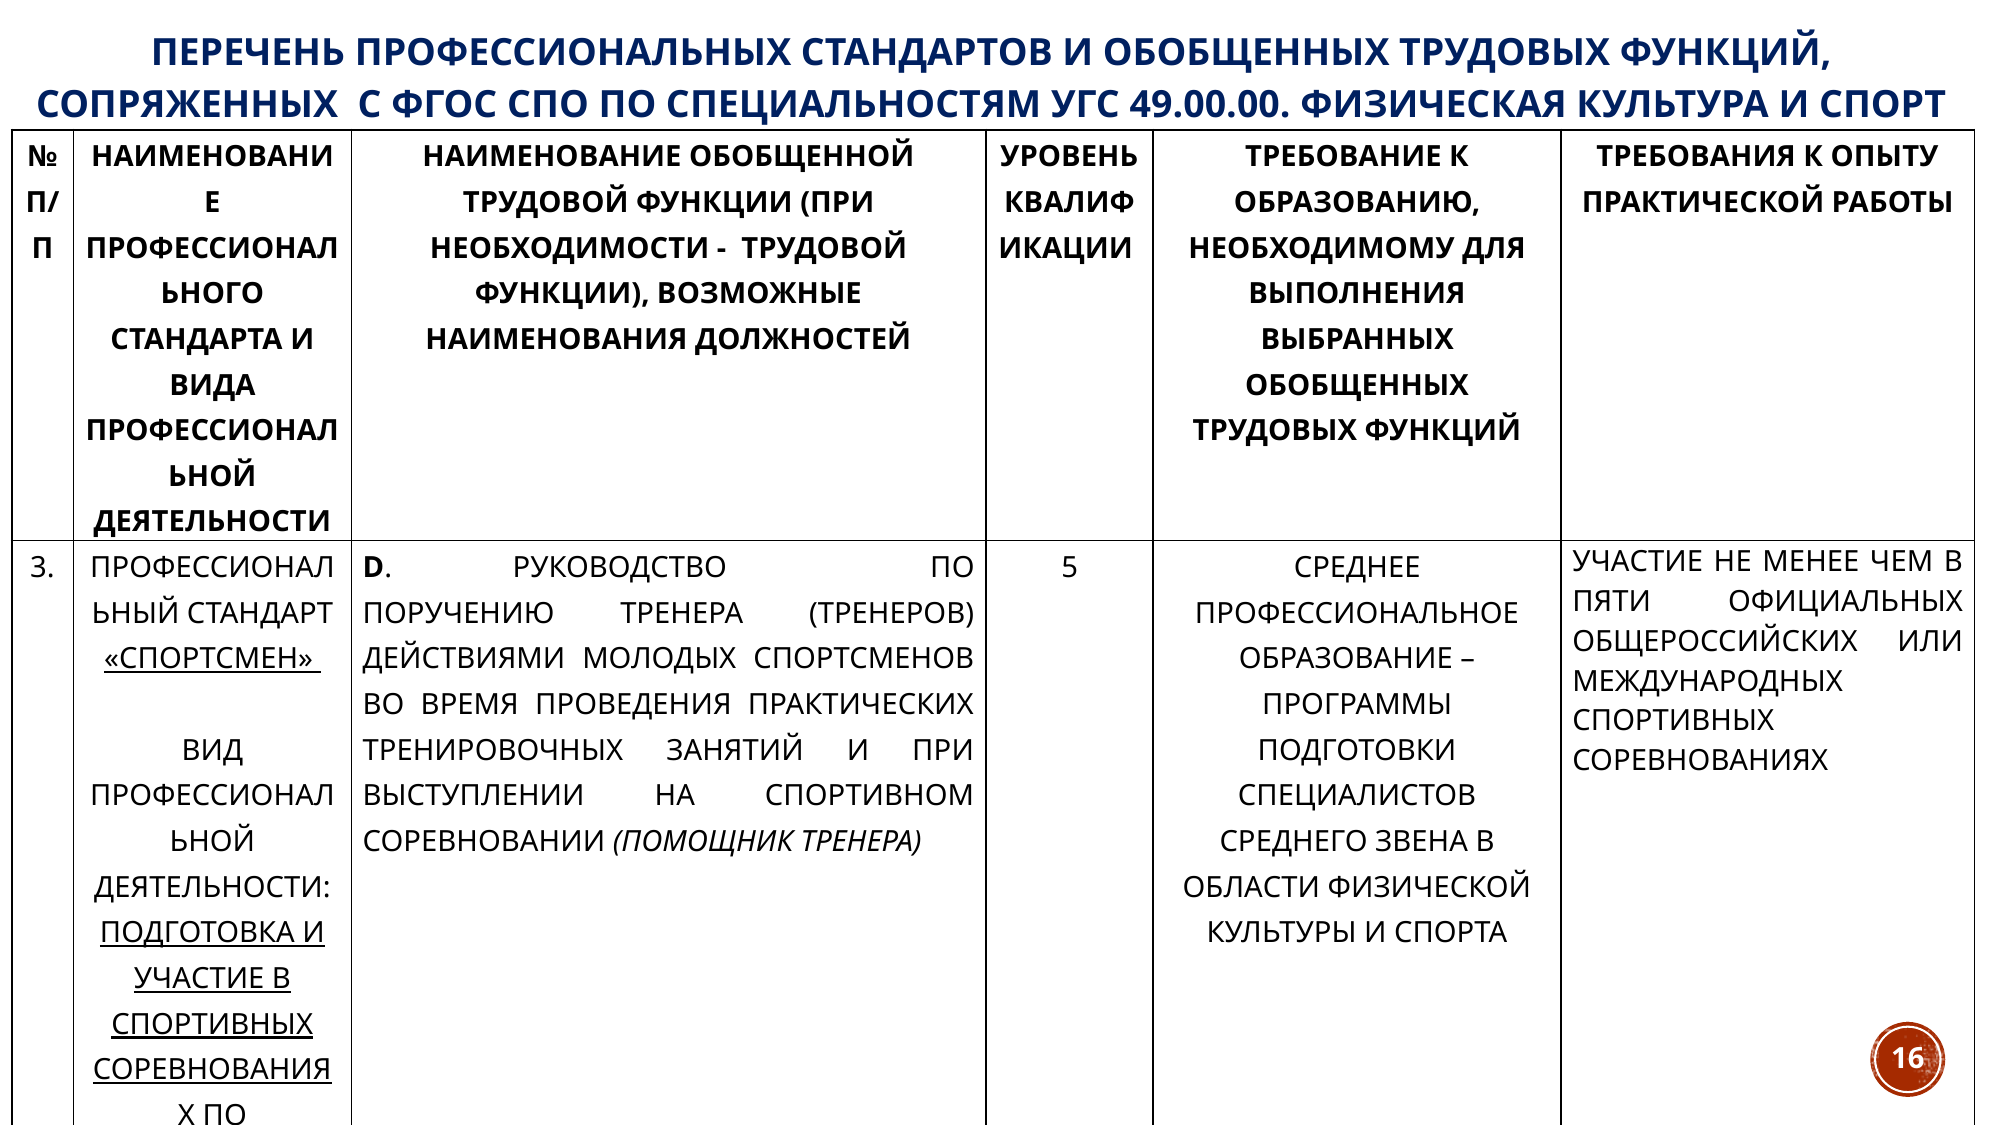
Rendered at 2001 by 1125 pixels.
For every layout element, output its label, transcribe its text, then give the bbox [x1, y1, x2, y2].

table_header Уровень квалификации [987, 131, 1152, 540]
table_cell 3. [13, 541, 73, 1125]
table_header Требования к опыту практической работы [1562, 131, 1974, 540]
table_header Требование к образованию, необходимому для выполнения выбранных обобщенных трудовых функций [1154, 131, 1560, 540]
table_header № п/п [13, 131, 73, 540]
table_cell Профессиональный стандарт «Спортсмен» Вид профессиональной деятельности: Подготовка и участие в спортивных соревнованиях по определенным видам спорта, спортивным дисциплинам [74, 541, 351, 1125]
title Перечень профессиональных стандартов и обобщенных трудовых функций, сопряженных с ФГОС СПО по специальностям УГС 49.00.00. Физическая культура и спорт [0, 0, 1984, 146]
table_cell Участие не менее чем в пяти официальных общероссийских или международных спортивных соревнованиях [1562, 541, 1974, 1125]
table_cell D. Руководство по поручению тренера (тренеров) действиями молодых спортсменов во время проведения практических тренировочных занятий и при выступлении на спортивном соревновании (помощник тренера) [352, 541, 985, 1125]
table_cell 5 [987, 541, 1152, 1125]
table_header Наименование обобщенной трудовой функции (при необходимости - трудовой функции), возможные наименования должностей [352, 131, 985, 540]
table_header Наименование профессионального стандарта и вида профессиональной деятельности [74, 131, 351, 540]
table_cell Среднее профессиональное образование – программы подготовки специалистов среднего звена в области физической культуры и спорта [1154, 541, 1560, 1125]
